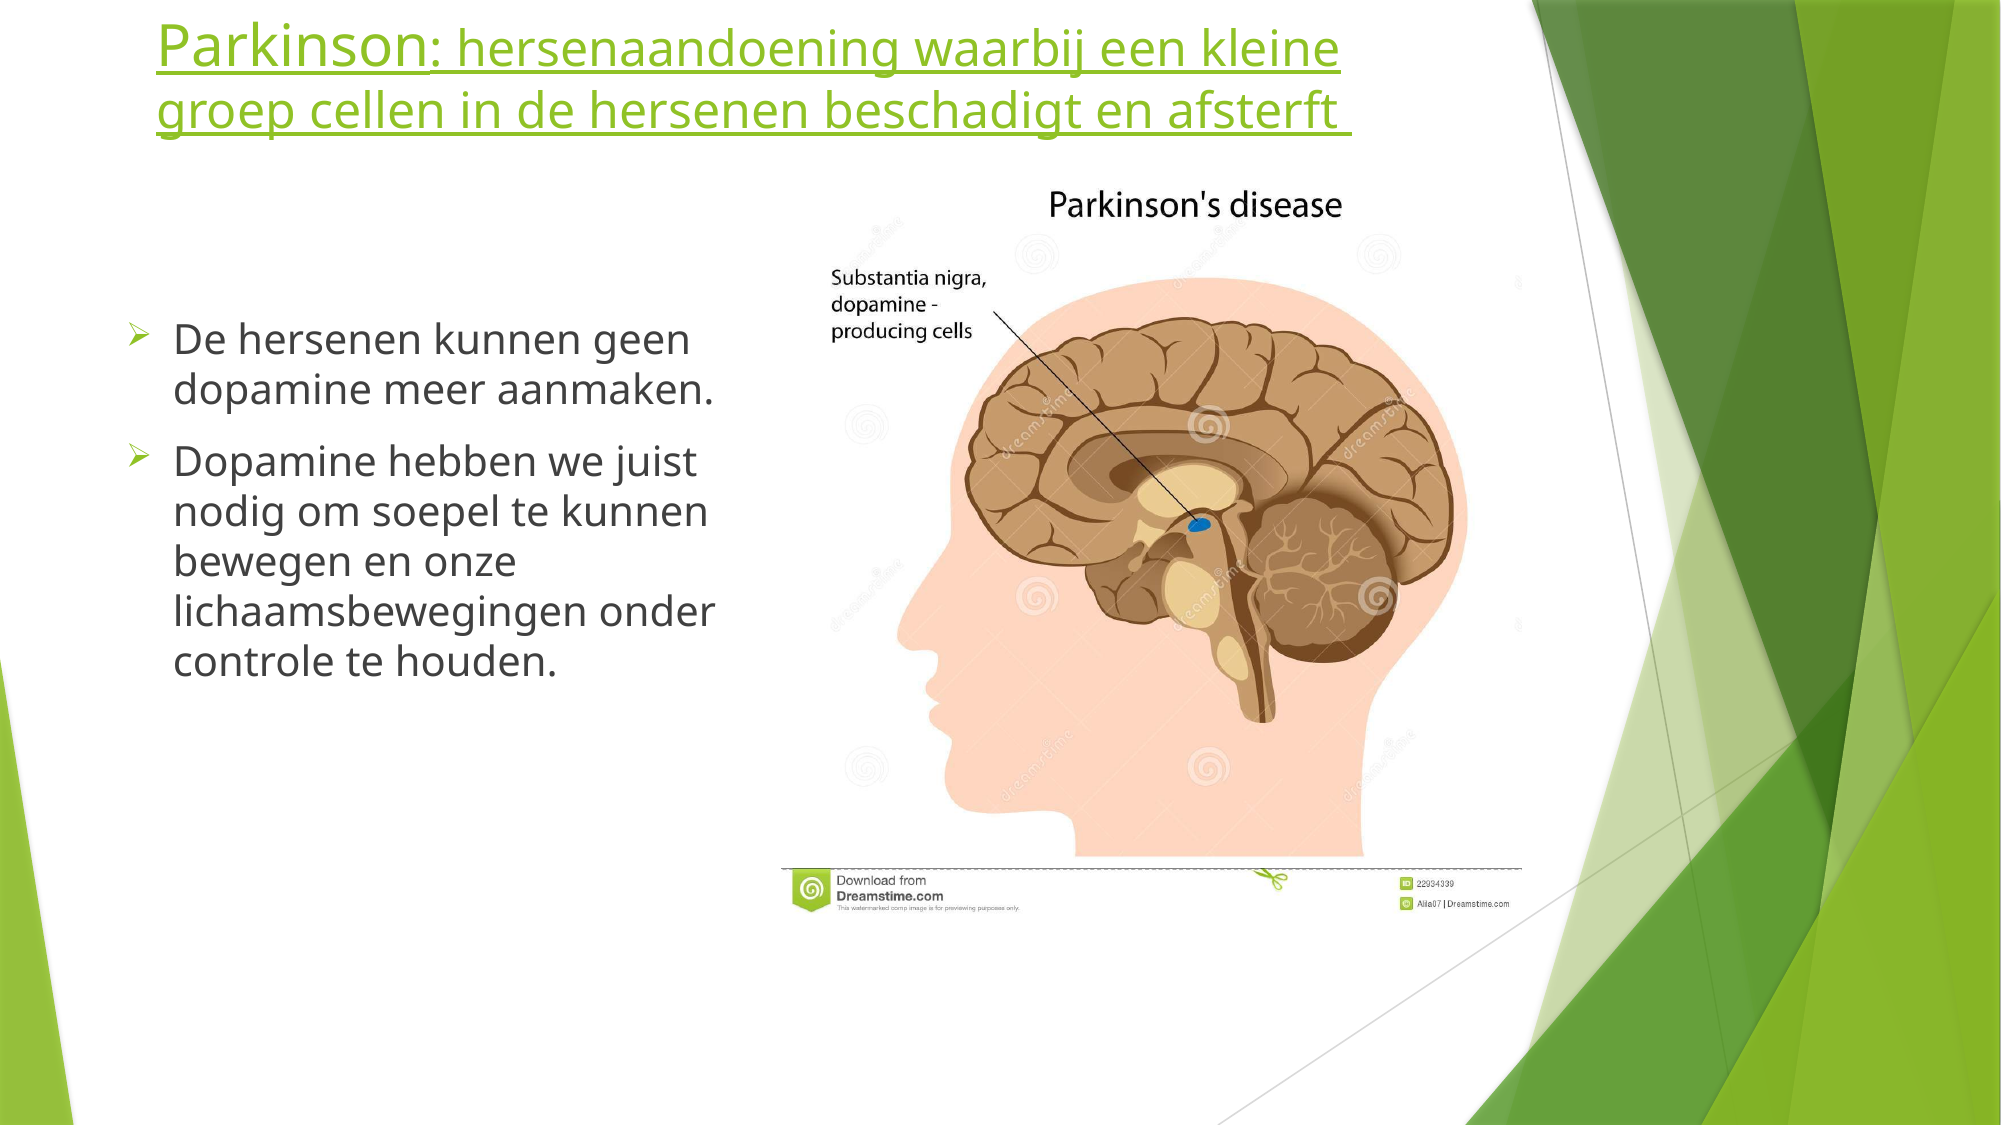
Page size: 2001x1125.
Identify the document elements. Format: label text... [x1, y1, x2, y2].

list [780, 156, 1522, 920]
title Parkinson: hersenaandoening waarbij een kleine groep cellen in de hersenen beschadigt en afsterft [141, 45, 1390, 146]
list De hersenen kunnen geen dopamine meer aanmaken. Dopamine hebben we juist nodig om soepel te kunnen bewegen en onze lichaamsbewegingen onder controle te houden. [111, 234, 775, 880]
